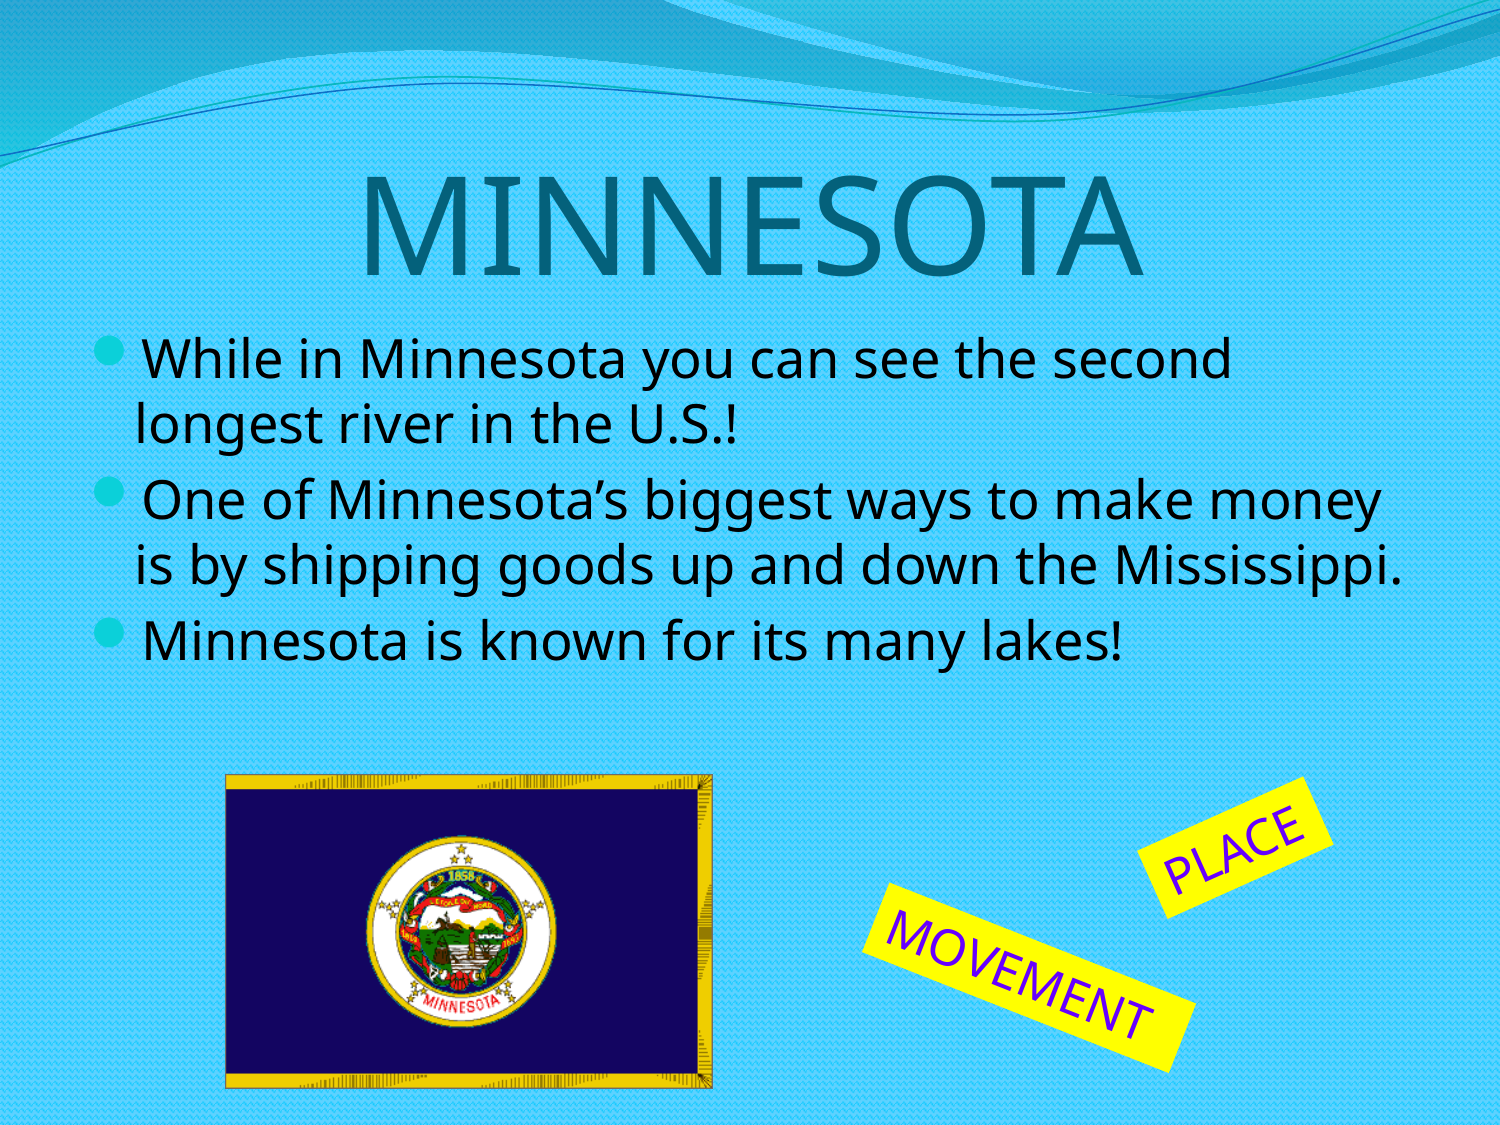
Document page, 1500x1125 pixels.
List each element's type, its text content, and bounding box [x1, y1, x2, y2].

text_box MOVEMENT [862, 882, 1197, 1074]
picture [224, 774, 713, 1089]
picture [1357, 61, 1383, 66]
text_box PLACE [1137, 776, 1334, 919]
title MINNESOTA [75, 115, 1425, 303]
picture [1384, 53, 1410, 59]
list While in Minnesota you can see the second longest river in the U.S.! One of Minnesota’s biggest ways to make money is by shipping goods up and down the Mississippi. Minnesota is known for its many lakes! [75, 317, 1425, 1038]
picture [1374, 54, 1383, 59]
